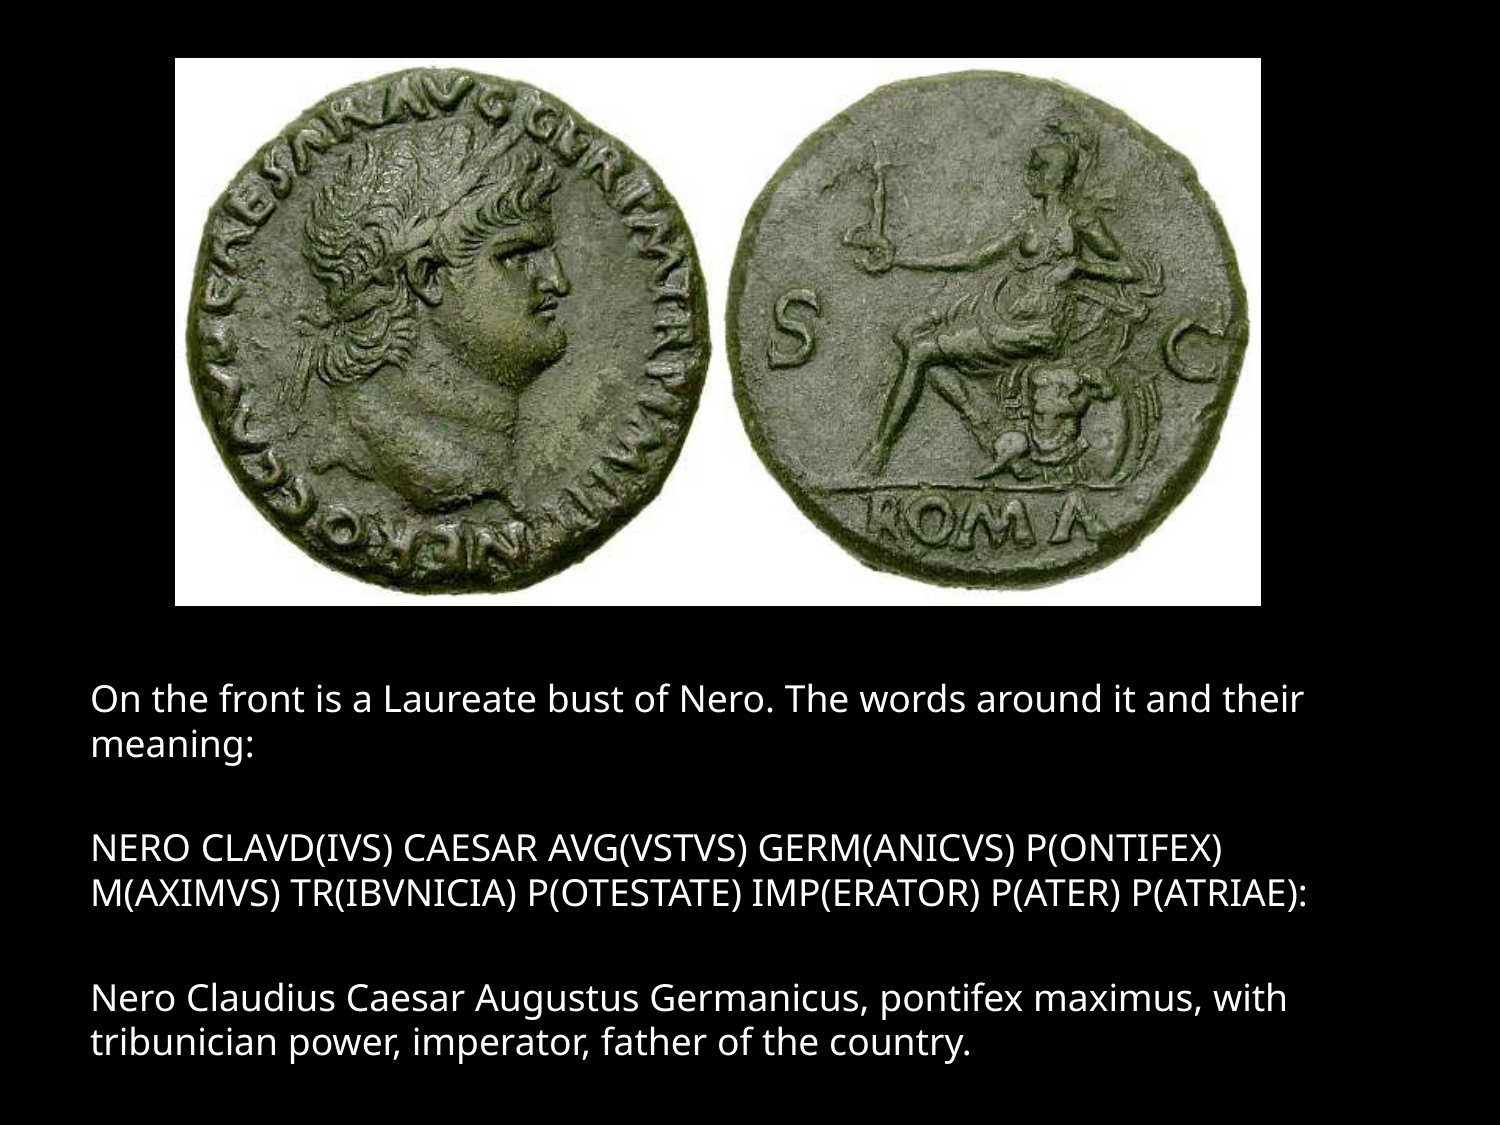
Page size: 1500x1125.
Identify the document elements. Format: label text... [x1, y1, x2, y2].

picture [175, 58, 1261, 606]
list On the front is a Laureate bust of Nero. The words around it and their meaning: NERO CLAVD(IVS) CAESAR AVG(VSTVS) GERM(ANICVS) P(ONTIFEX) M(AXIMVS) TR(IBVNICIA) P(OTESTATE) IMP(ERATOR) P(ATER) P(ATRIAE): Nero Claudius Caesar Augustus Germanicus, pontifex maximus, with tribunician power, imperator, father of the country. [74, 667, 1426, 1079]
